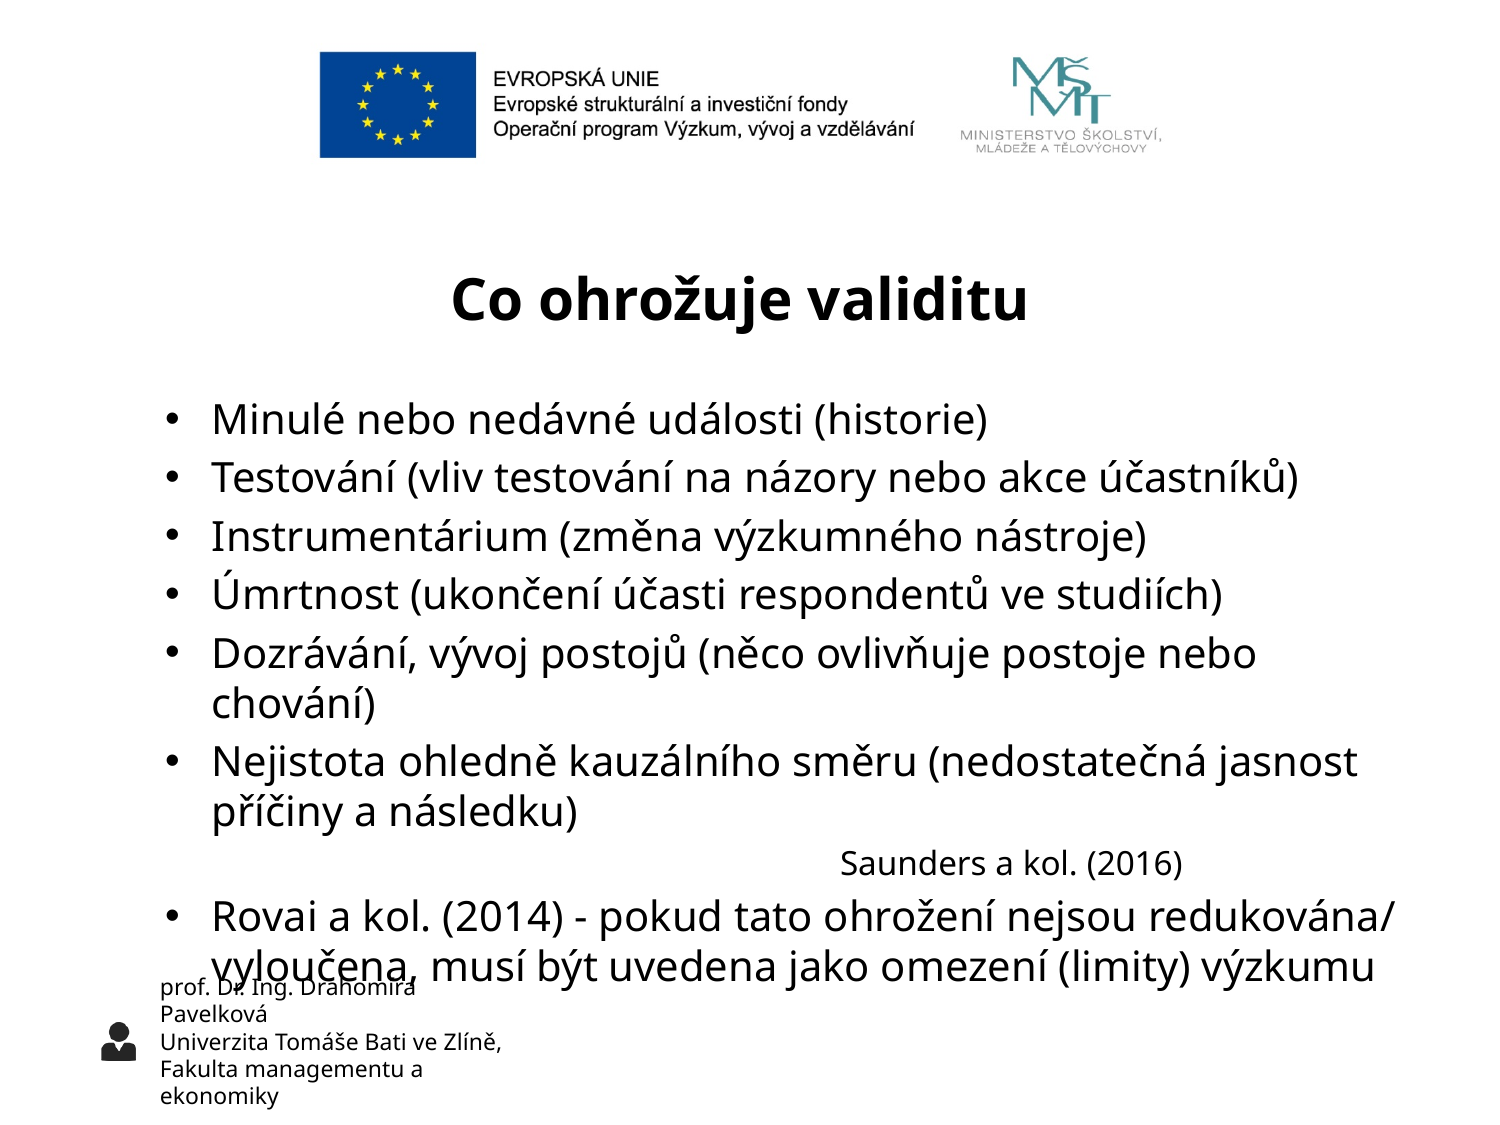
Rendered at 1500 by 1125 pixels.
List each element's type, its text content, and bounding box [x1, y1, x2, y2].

title Co ohrožuje validitu [65, 223, 1416, 372]
text_box [529, 611, 561, 673]
picture [101, 1021, 136, 1062]
footer prof. Dr. Ing. Drahomíra Pavelková Univerzita Tomáše Bati ve Zlíně, Fakulta managementu a ekonomiky [145, 999, 526, 1083]
list Minulé nebo nedávné události (historie) Testování (vliv testování na názory nebo akce účastníků) Instrumentárium (změna výzkumného nástroje) Úmrtnost (ukončení účasti respondentů ve studiích) Dozrávání, vývoj postojů (něco ovlivňuje postoje nebo chování) Nejistota ohledně kauzálního směru (nedostatečná jasnost příčiny a následku) Saunders a kol. (2016) Rovai a kol. (2014) - pokud tato ohrožení nejsou redukována/ vyloučena, musí být uvedena jako omezení (limity) výzkumu [75, 385, 1425, 1005]
picture [267, 0, 1213, 210]
